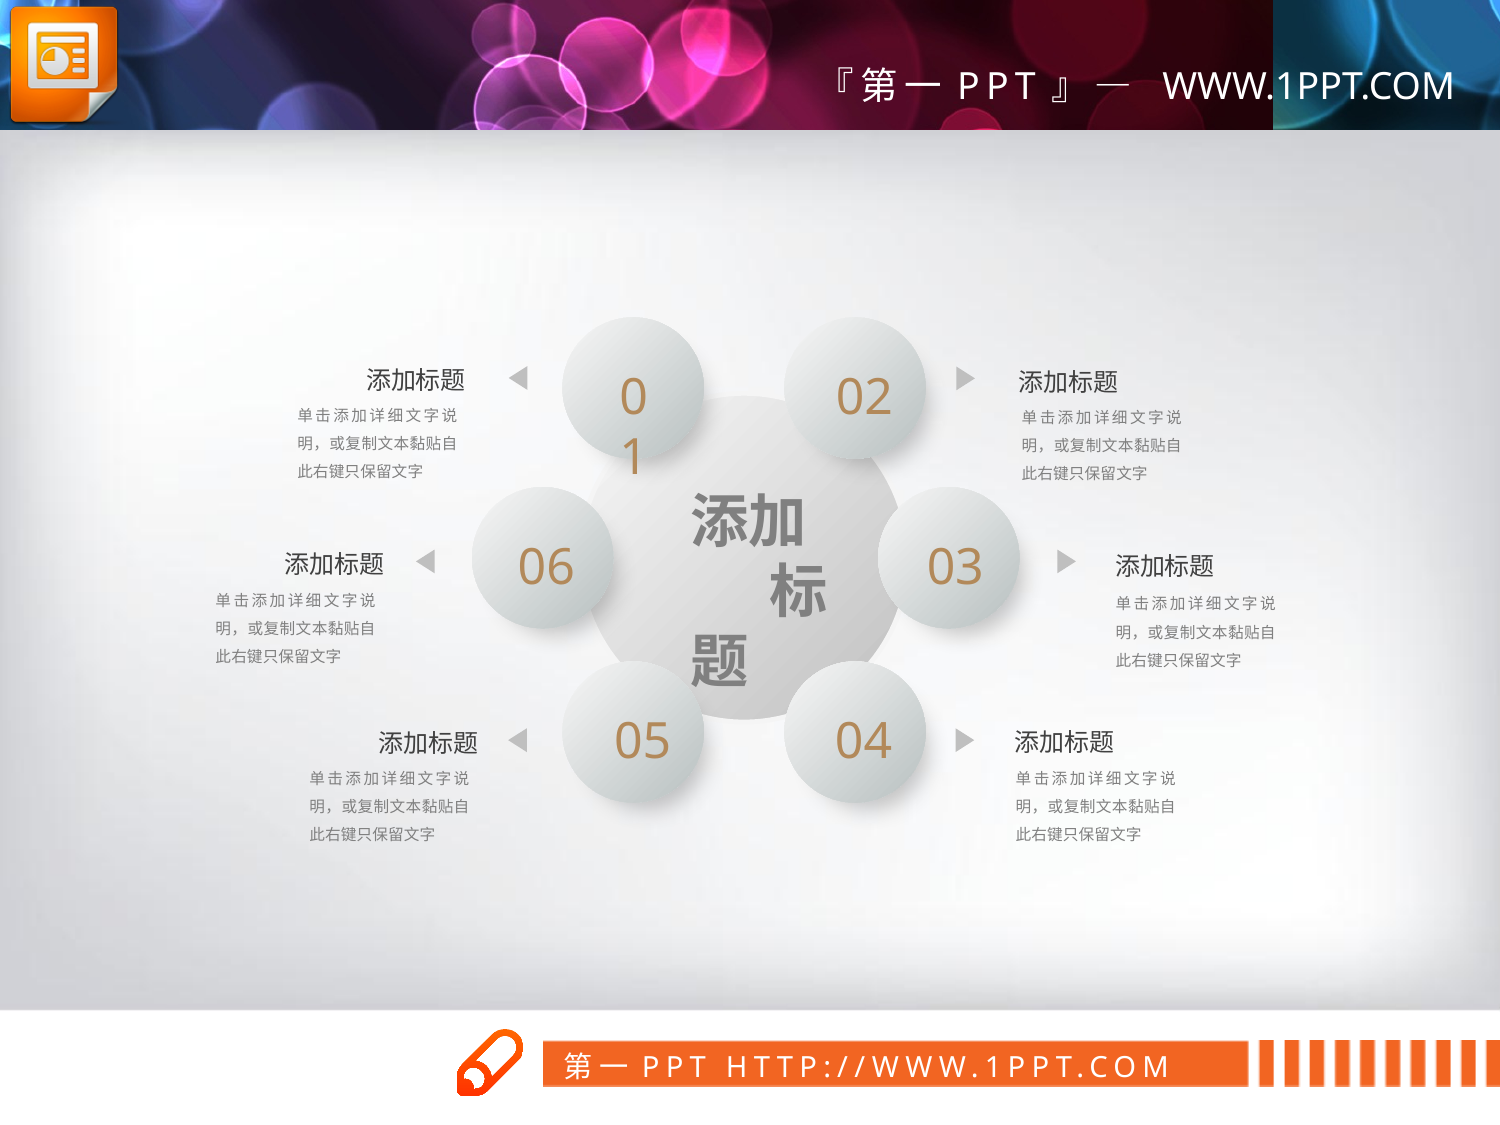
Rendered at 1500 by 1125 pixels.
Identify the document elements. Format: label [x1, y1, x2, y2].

picture [543, 1040, 1500, 1087]
picture [0, 0, 1500, 1012]
text_box [999, 718, 1191, 853]
text_box [294, 719, 549, 853]
text_box [282, 356, 482, 490]
text_box [200, 540, 454, 675]
text_box [1057, 549, 1076, 574]
text_box [1099, 542, 1291, 678]
text_box [471, 317, 1020, 803]
text_box [1003, 358, 1197, 492]
